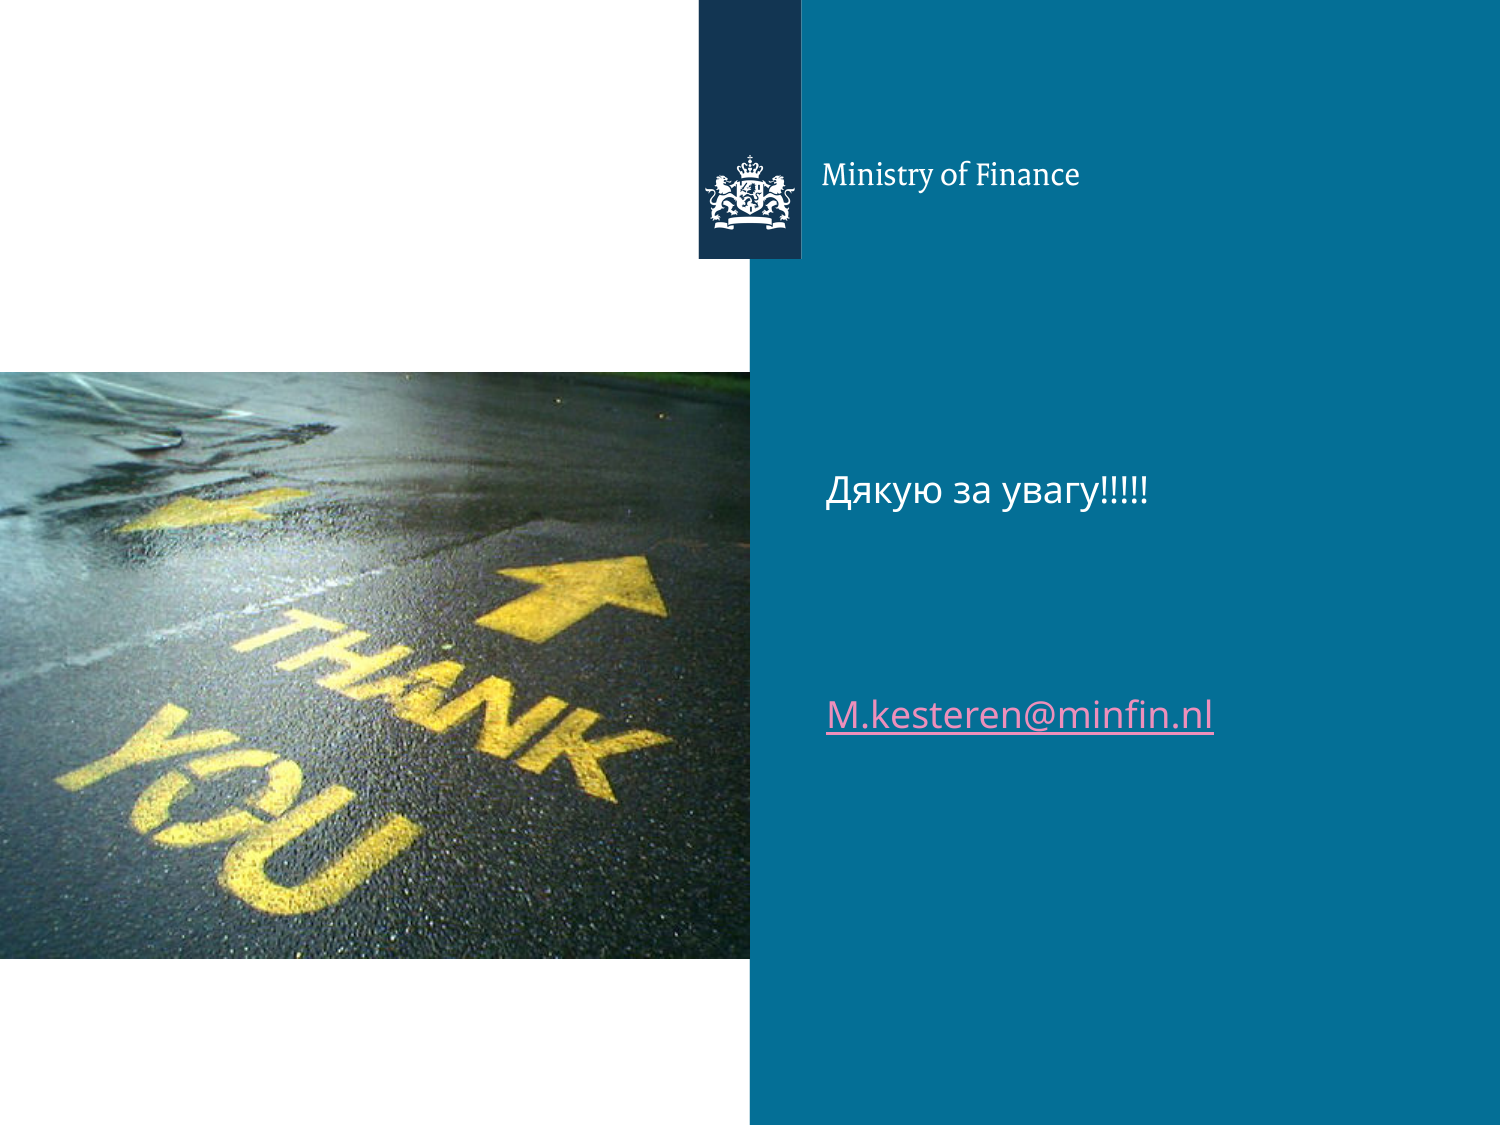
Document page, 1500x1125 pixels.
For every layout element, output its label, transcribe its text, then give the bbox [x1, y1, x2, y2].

picture [960, 164, 967, 185]
picture [860, 170, 871, 185]
picture [0, 372, 749, 960]
picture [978, 164, 988, 185]
picture [952, 170, 956, 183]
picture [899, 168, 906, 185]
picture [839, 164, 845, 185]
picture [1002, 170, 1013, 185]
picture [1066, 170, 1078, 185]
picture [1040, 170, 1047, 185]
picture [942, 172, 946, 184]
picture [1052, 174, 1060, 185]
list Дякую за увагу!!!!! M.kesteren@minfin.nl [810, 458, 1418, 872]
picture [826, 164, 836, 184]
picture [886, 172, 894, 184]
picture [921, 170, 929, 185]
picture [0, 0, 801, 329]
